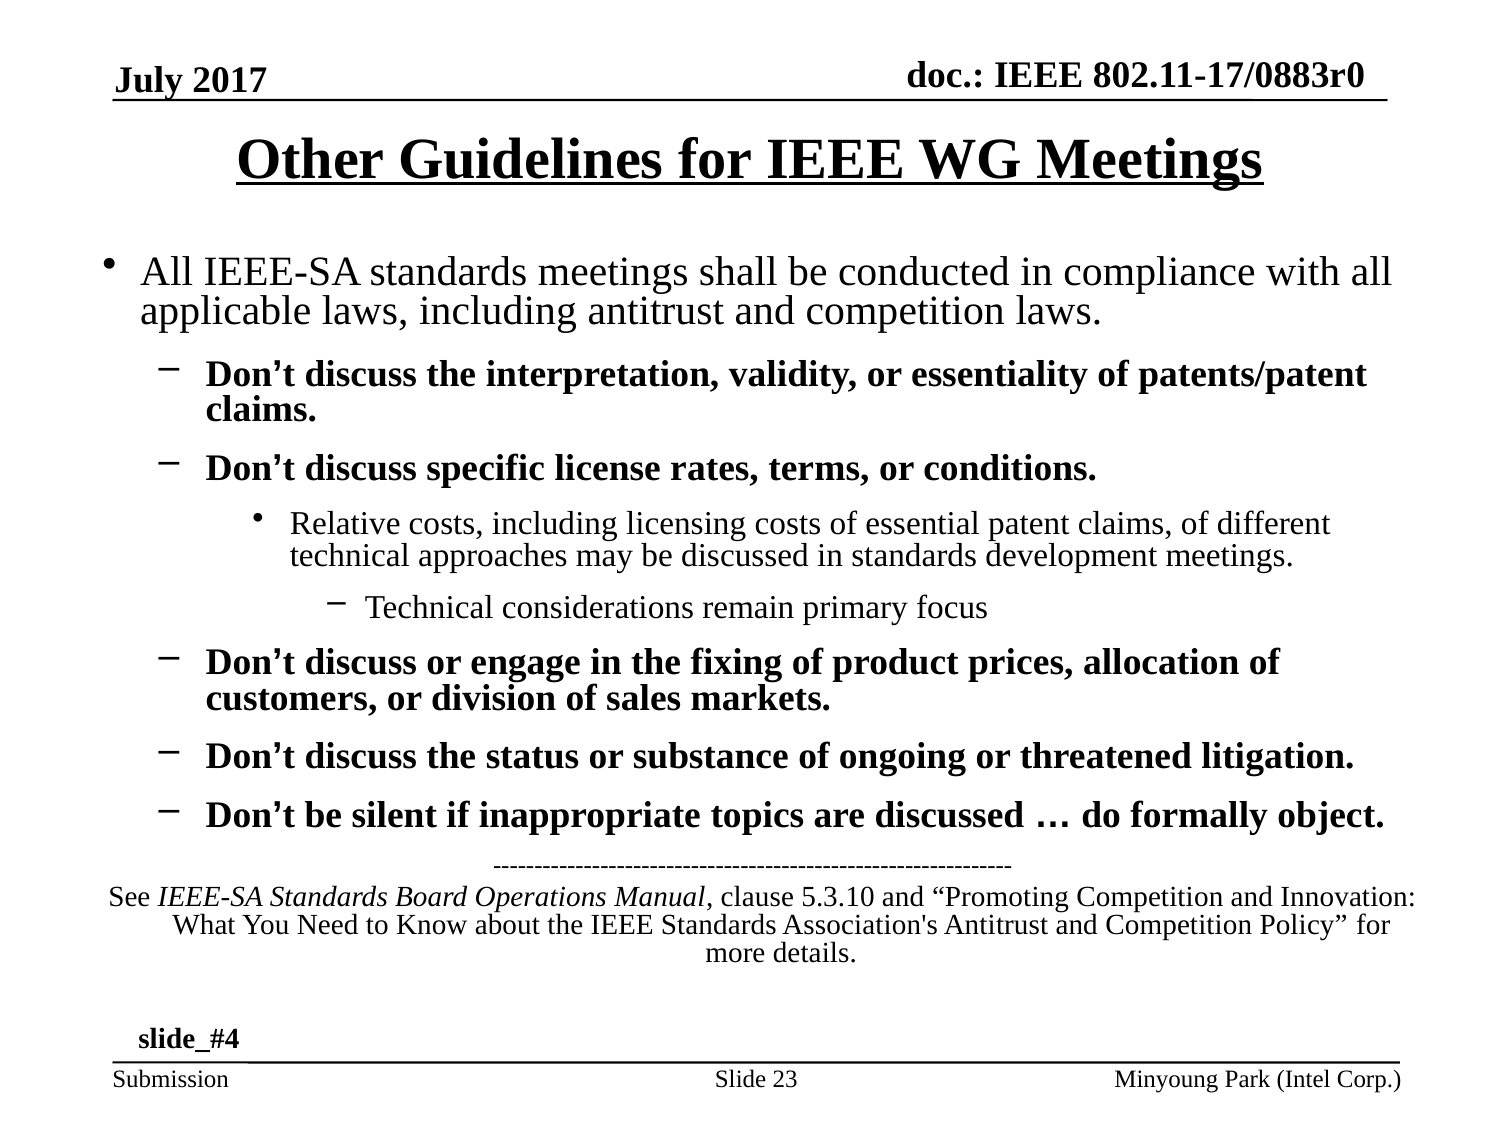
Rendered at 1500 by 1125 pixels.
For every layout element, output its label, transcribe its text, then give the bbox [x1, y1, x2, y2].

text_box Other Guidelines for IEEE WG Meetings [112, 112, 1388, 213]
text_box All IEEE-SA standards meetings shall be conducted in compliance with all applicable laws, including antitrust and competition laws. Don’t discuss the interpretation, validity, or essentiality of patents/patent claims. Don’t discuss specific license rates, terms, or conditions. Relative costs, including licensing costs of essential patent claims, of different technical approaches may be discussed in standards development meetings. Technical considerations remain primary focus Don’t discuss or engage in the fixing of product prices, allocation of customers, or division of sales markets. Don’t discuss the status or substance of ongoing or threatened litigation. Don’t be silent if inappropriate topics are discussed … do formally object. --------------------------------------------------------------- See IEEE-SA Standards Board Operations Manual, clause 5.3.10 and “Promoting Competition and Innovation: What You Need to Know about the IEEE Standards Association's Antitrust and Competition Policy” for more details. [87, 224, 1438, 975]
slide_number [114, 54, 374, 101]
footer Minyoung Park (Intel Corp.) [949, 1061, 1402, 1093]
slide_number Slide 23 [712, 1061, 800, 1093]
text_box slide_#4 [123, 1012, 255, 1063]
